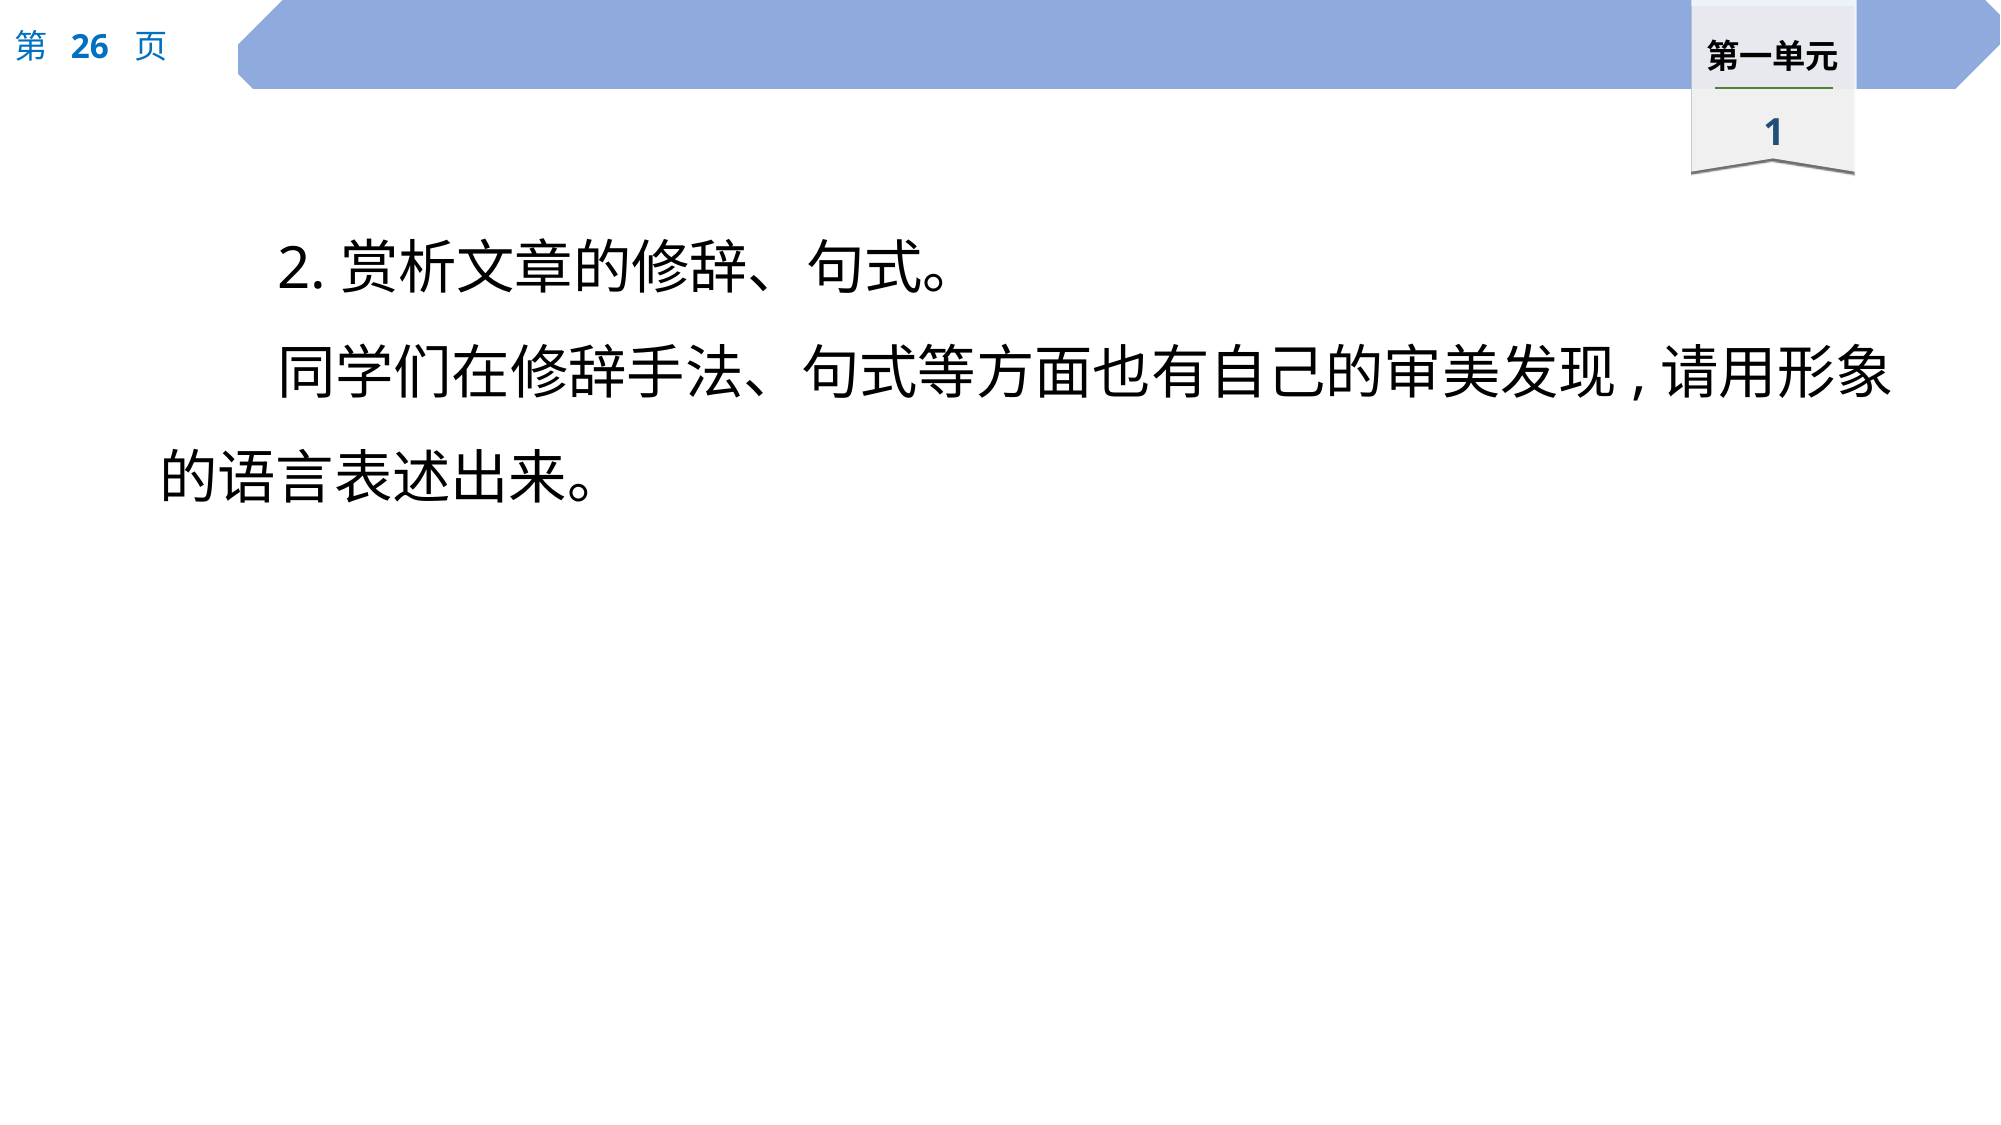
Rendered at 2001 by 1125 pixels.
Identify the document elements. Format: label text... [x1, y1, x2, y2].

list 2.赏析文章的修辞、句式。 同学们在修辞手法、句式等方面也有自己的审美发现,请用形象的语言表述出来。 [144, 187, 1926, 1043]
